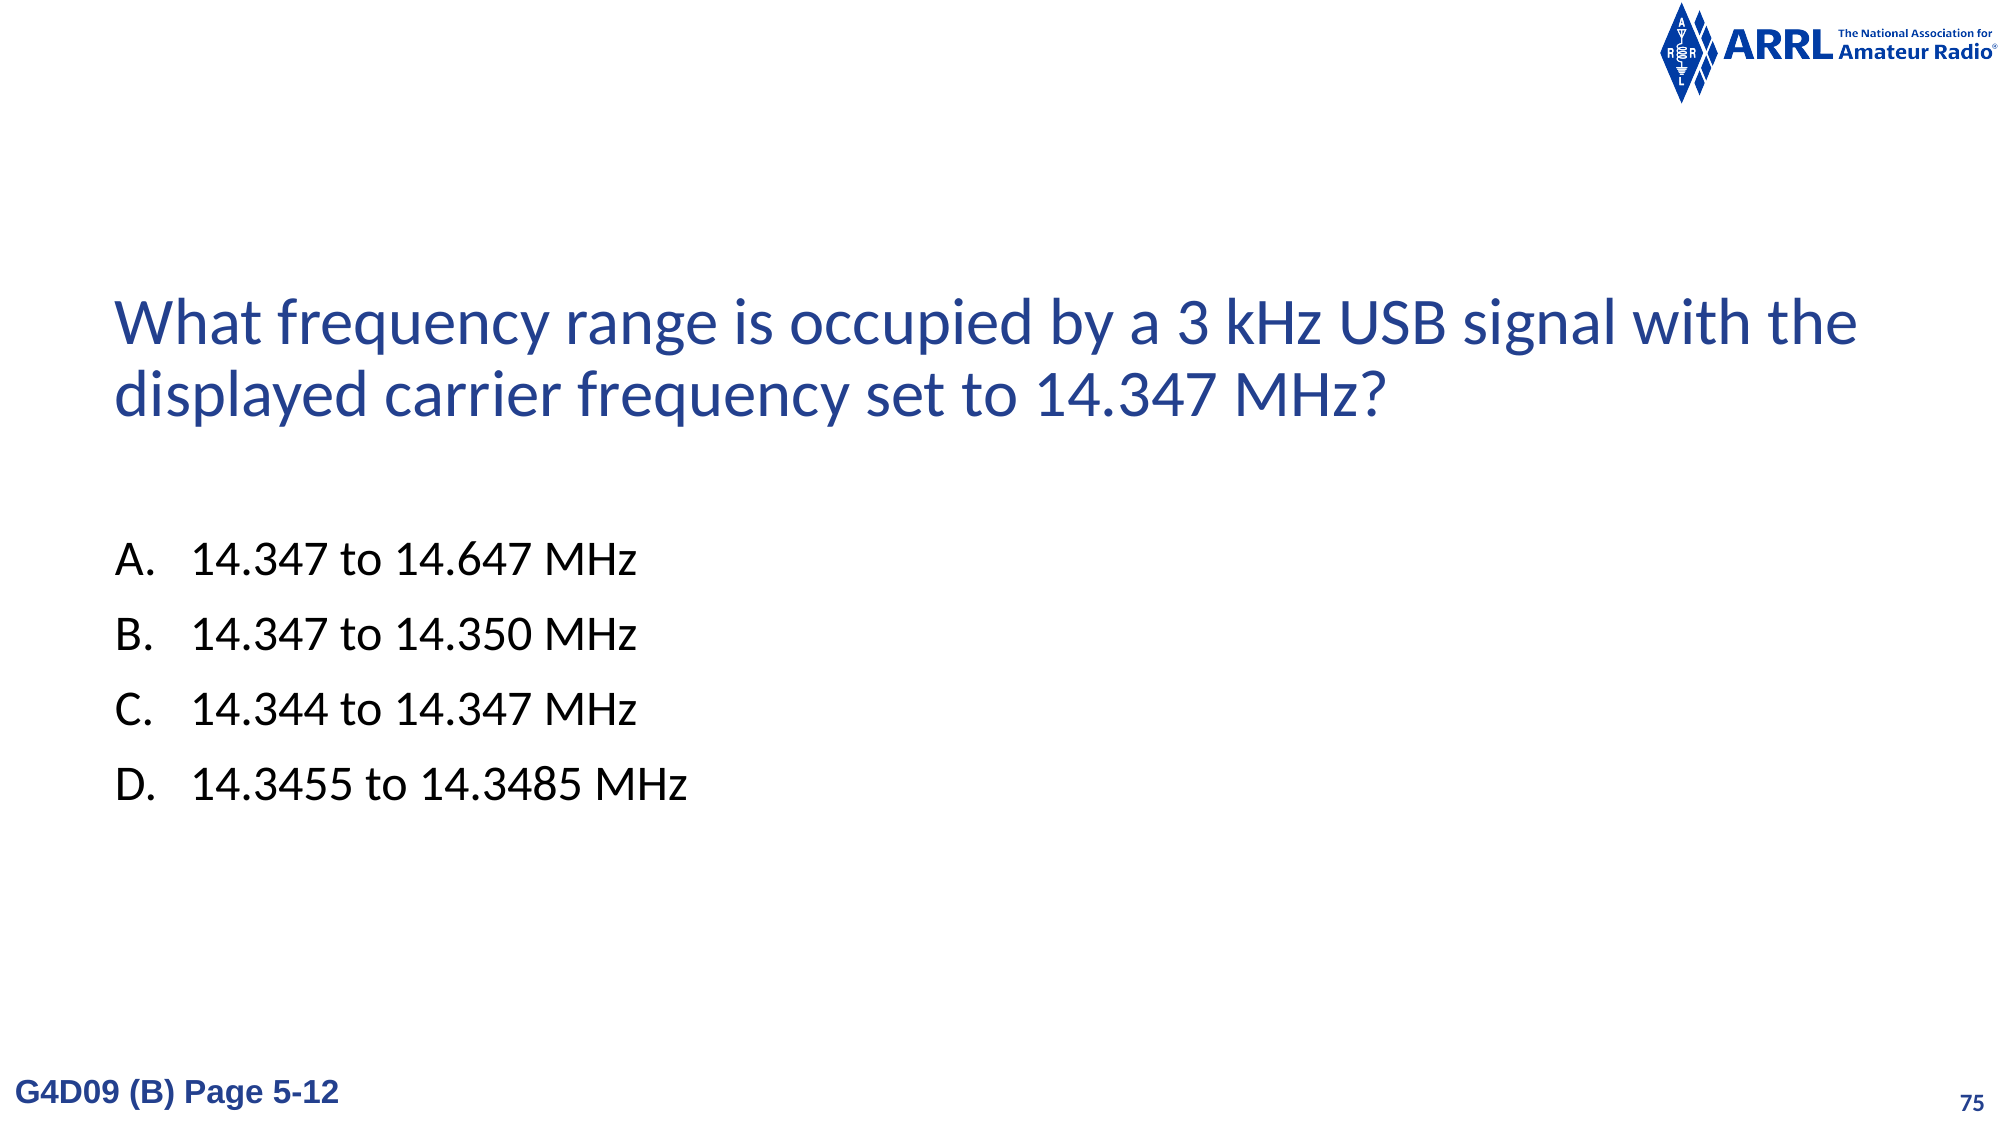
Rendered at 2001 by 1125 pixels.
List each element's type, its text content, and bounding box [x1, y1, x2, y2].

text_box 75 [1899, 1079, 2000, 1125]
picture [1658, 0, 1999, 106]
title What frequency range is occupied by a 3 kHz USB signal with the displayed carrier frequency set to 14.347 MHz? [99, 249, 1900, 468]
text_box G4D09 (B) Page 5-12 [0, 1062, 1313, 1118]
list 14.347 to 14.647 MHz 14.347 to 14.350 MHz 14.344 to 14.347 MHz 14.3455 to 14.3485 MHz [99, 525, 1900, 1005]
